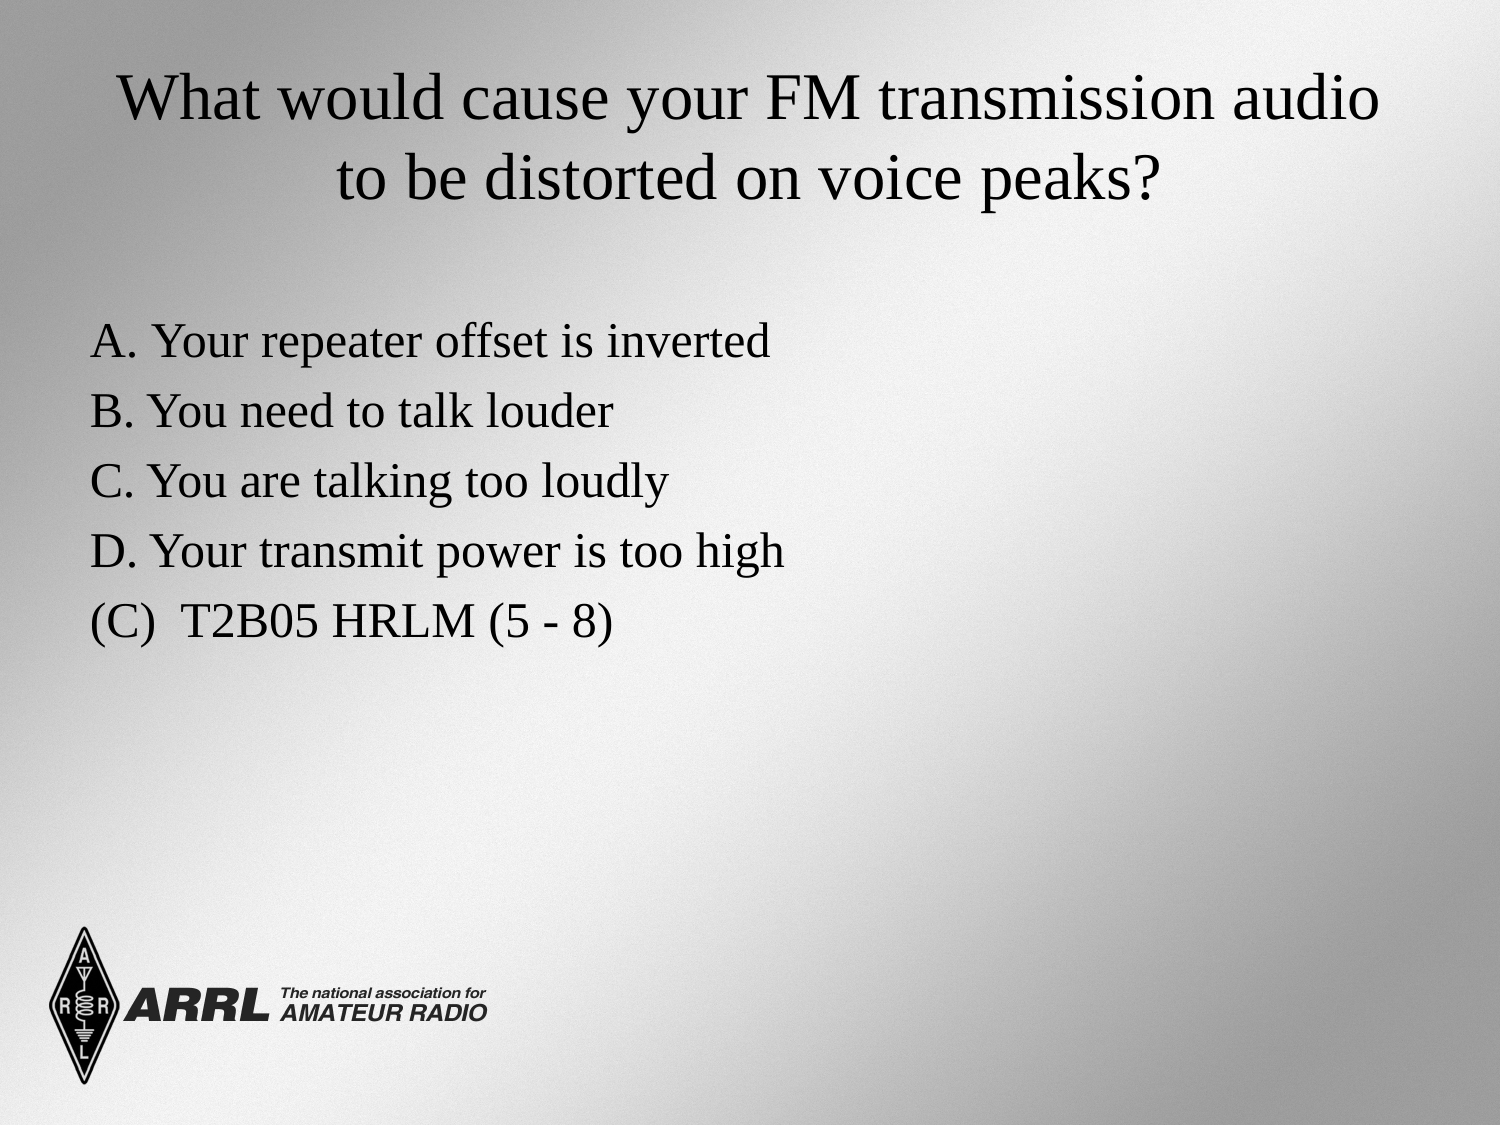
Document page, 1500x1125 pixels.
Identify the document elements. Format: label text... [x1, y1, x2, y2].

title What would cause your FM transmission audio to be distorted on voice peaks? [75, 45, 1425, 233]
list A. Your repeater offset is inverted B. You need to talk louder C. You are talking too loudly D. Your transmit power is too high (C) T2B05 HRLM (5 - 8) [75, 299, 1425, 1005]
picture [0, 0, 1500, 1125]
